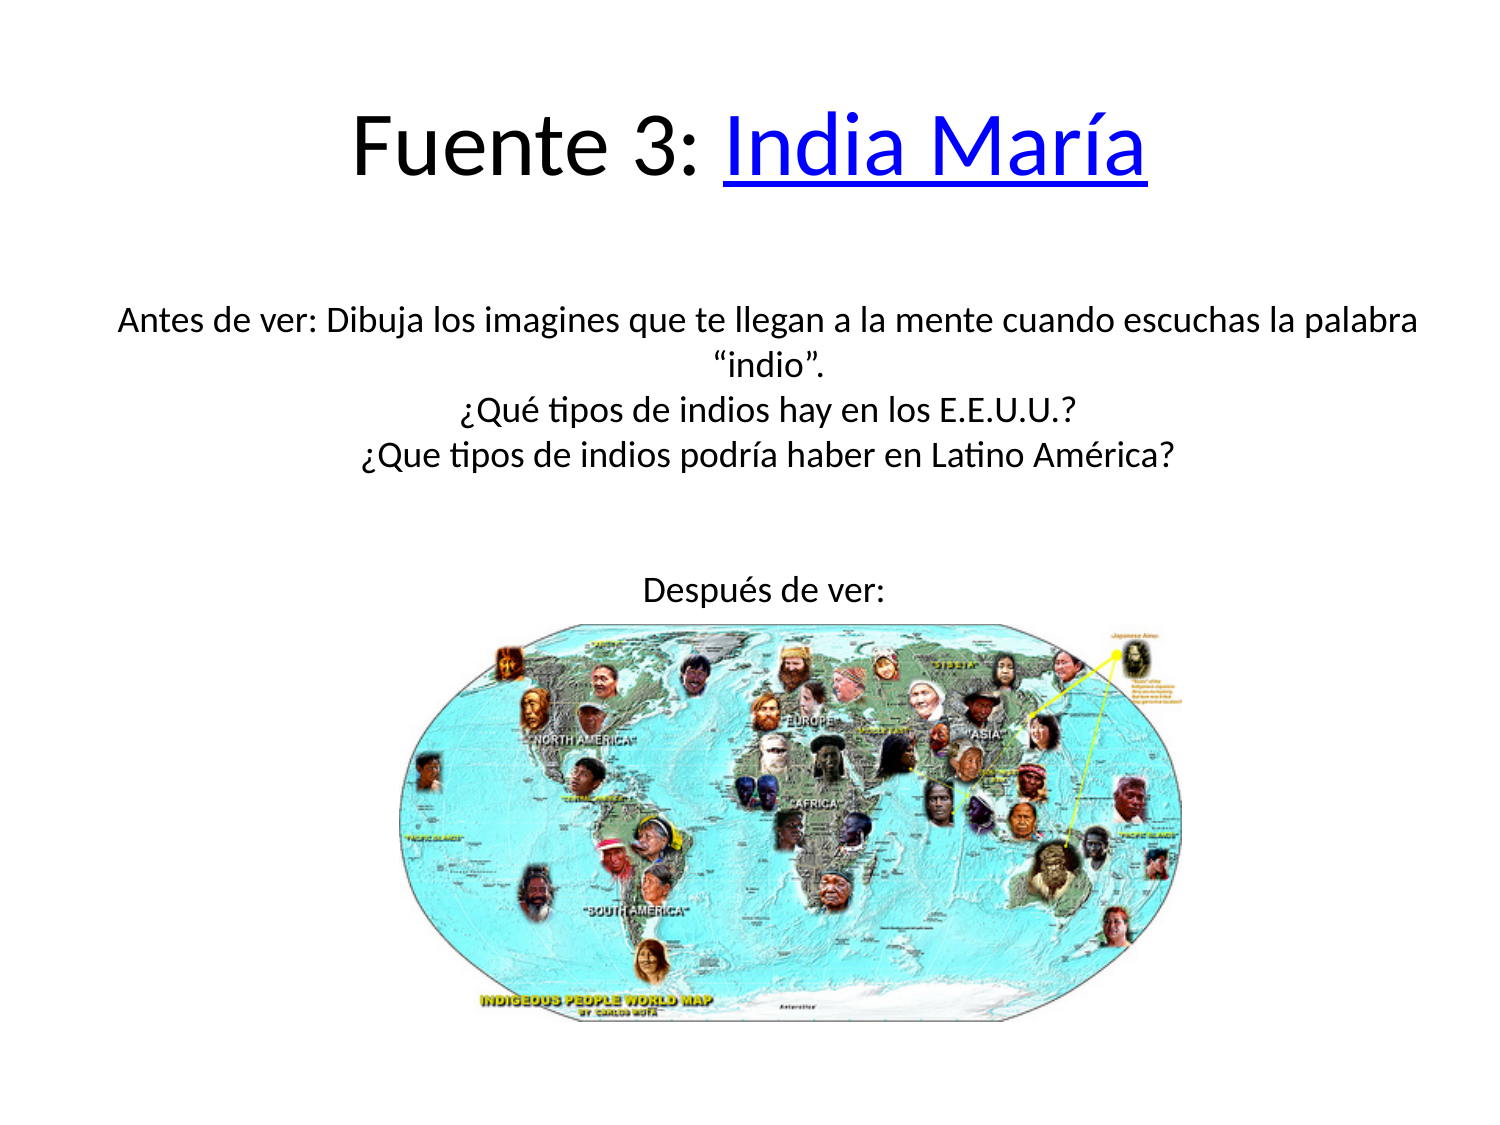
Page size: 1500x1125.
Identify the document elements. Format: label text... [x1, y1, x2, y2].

title Fuente 3: India María [75, 45, 1425, 233]
picture [399, 624, 1182, 1022]
text_box Antes de ver: Dibuja los imagines que te llegan a la mente cuando escuchas la palabra “indio”. ¿Qué tipos de indios hay en los E.E.U.U.? ¿Que tipos de indios podría haber en Latino América? Después de ver: [99, 287, 1438, 618]
